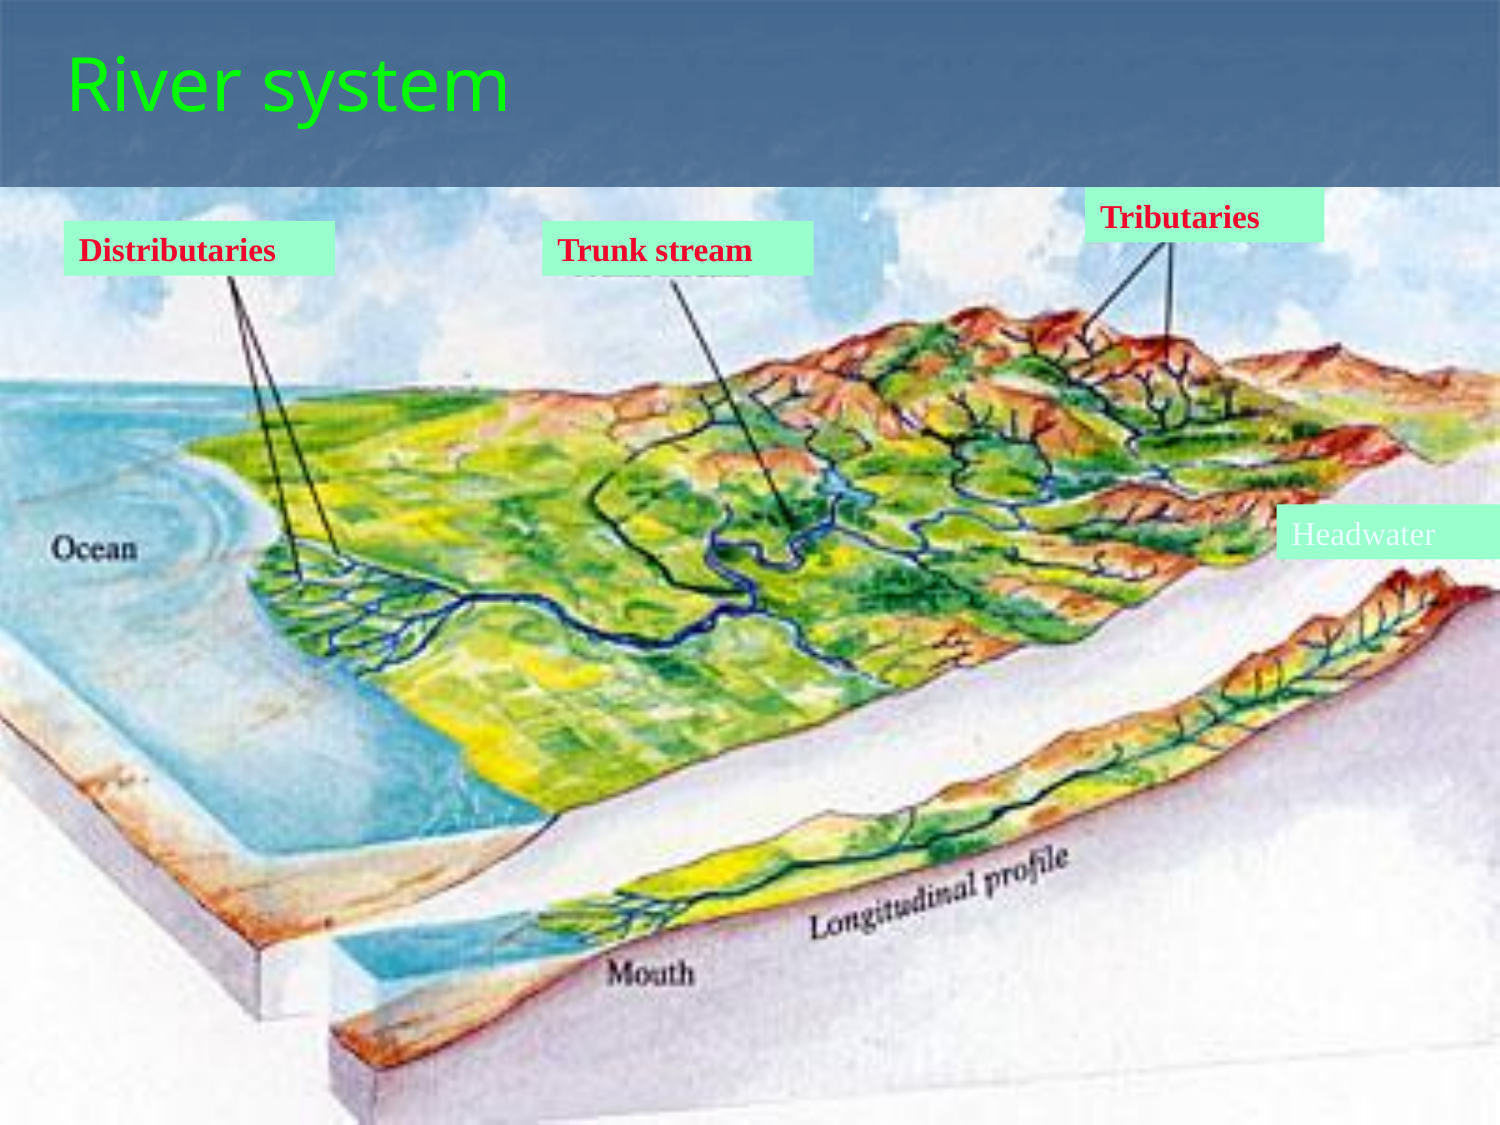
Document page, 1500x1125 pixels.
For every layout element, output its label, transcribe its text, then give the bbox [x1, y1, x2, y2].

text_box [0, 187, 1500, 1125]
text_box River system [49, 37, 725, 125]
picture [0, 0, 1500, 187]
